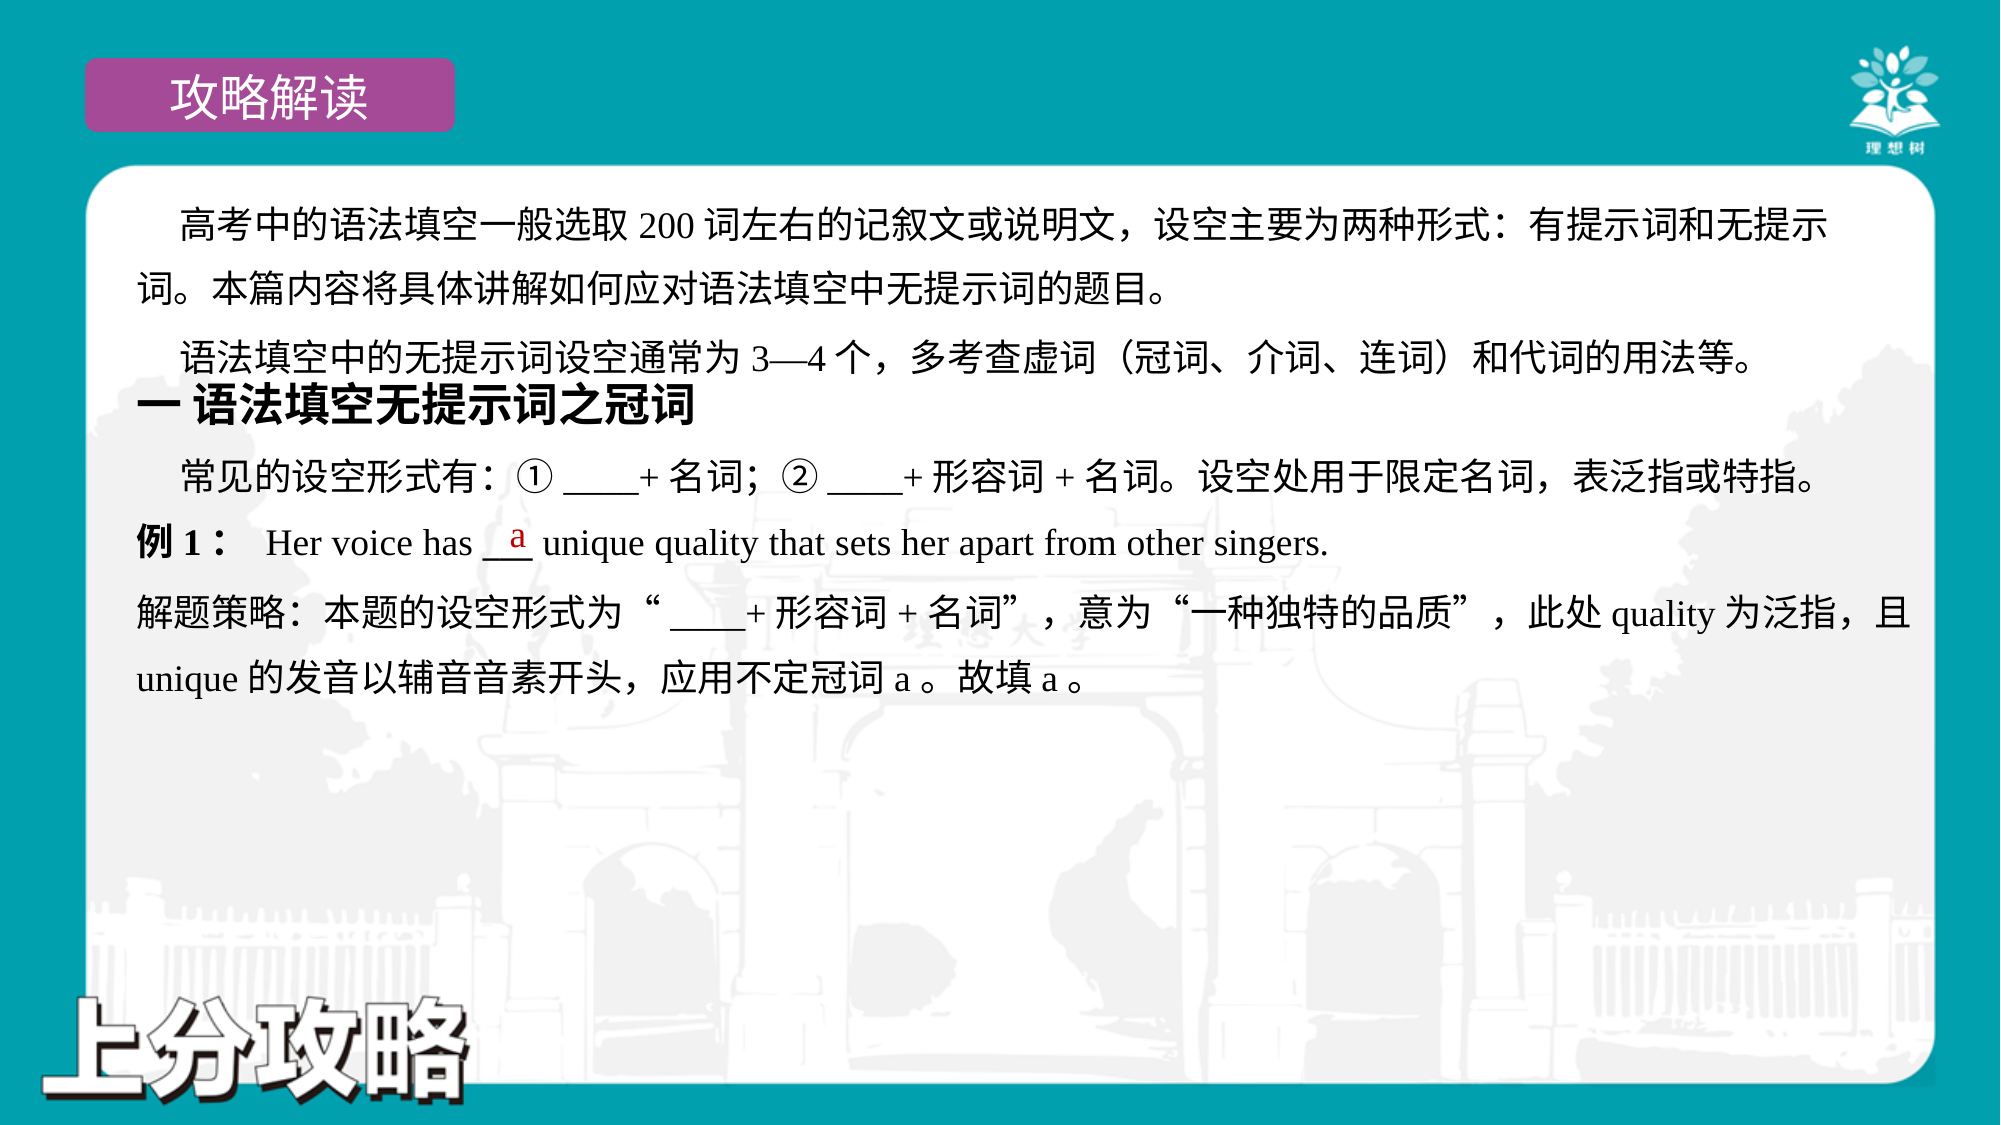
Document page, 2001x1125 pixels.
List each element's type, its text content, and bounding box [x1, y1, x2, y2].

text_box 一 语法填空无提示词之冠词 [136, 373, 1865, 429]
text_box 语法填空中的无提示词设空通常为3—4个，多考查虚词（冠词、介词、连词）和代词的用法等。 [136, 312, 1865, 372]
picture [0, 0, 2000, 1125]
text_box 常见的设空形式有：①____+名词；②____+形容词+名词。设空处用于限定名词，表泛指或特指。 例1： Her voice has ___ unique quality that sets her apart from other singers. [136, 429, 1865, 556]
text_box a [496, 489, 540, 548]
text_box 解题策略：本题的设空形式为“____+形容词+名词”，意为“一种独特的品质”，此处quality为泛指，且 unique的发音以辅音音素开头，应用不定冠词a。故填a。 [136, 565, 1865, 693]
text_box 高考中的语法填空一般选取200词左右的记叙文或说明文，设空主要为两种形式：有提示词和无提示 词。本篇内容将具体讲解如何应对语法填空中无提示词的题目。 [136, 176, 1865, 304]
